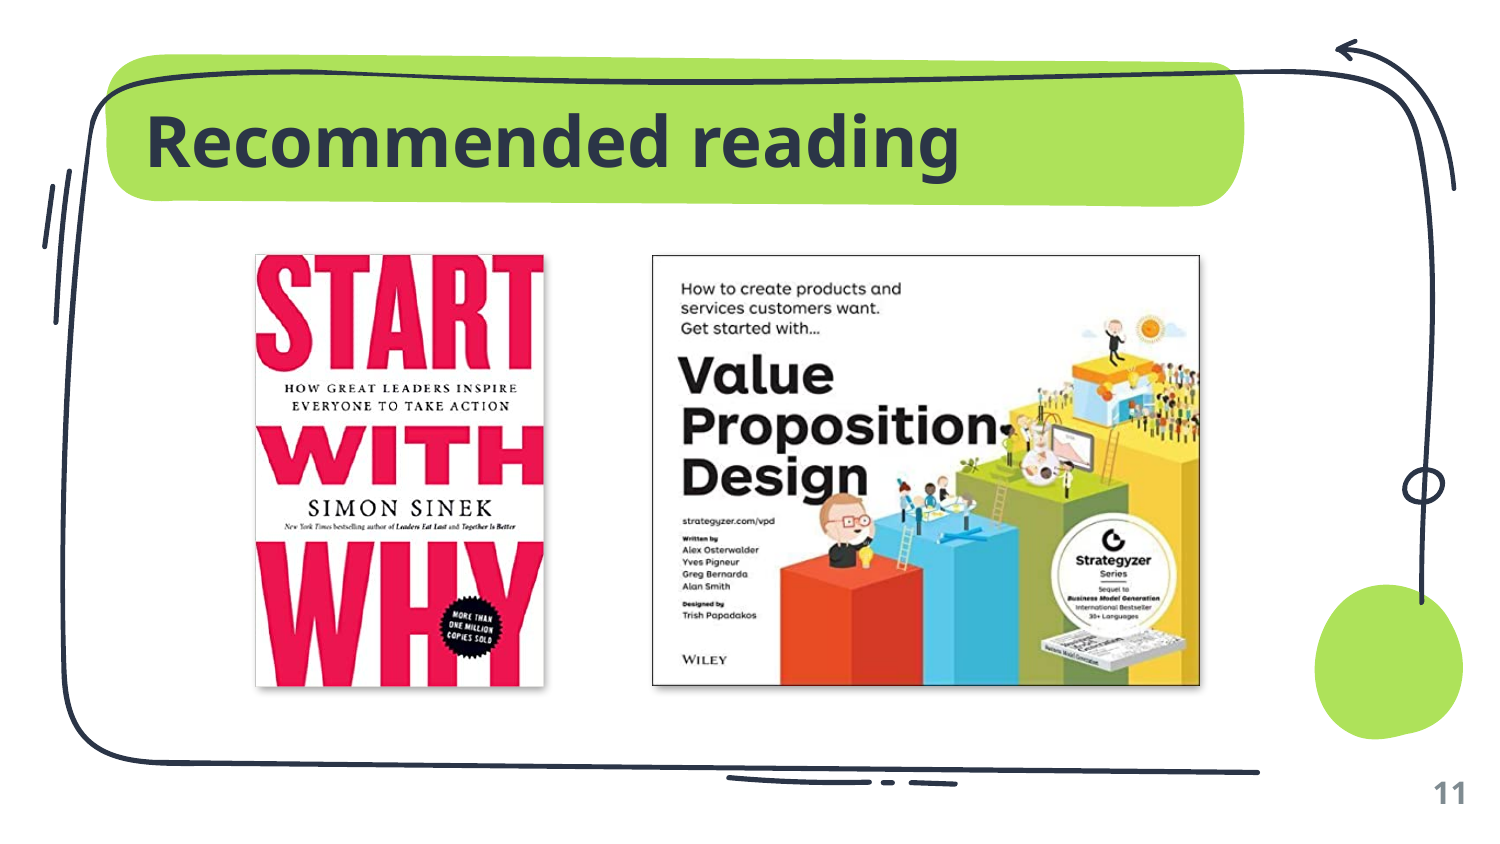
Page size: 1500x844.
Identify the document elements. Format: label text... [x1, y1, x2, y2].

picture [652, 254, 1200, 686]
picture [255, 254, 544, 687]
title Recommended reading [144, 112, 1200, 178]
slide_number 11 [1378, 769, 1469, 820]
